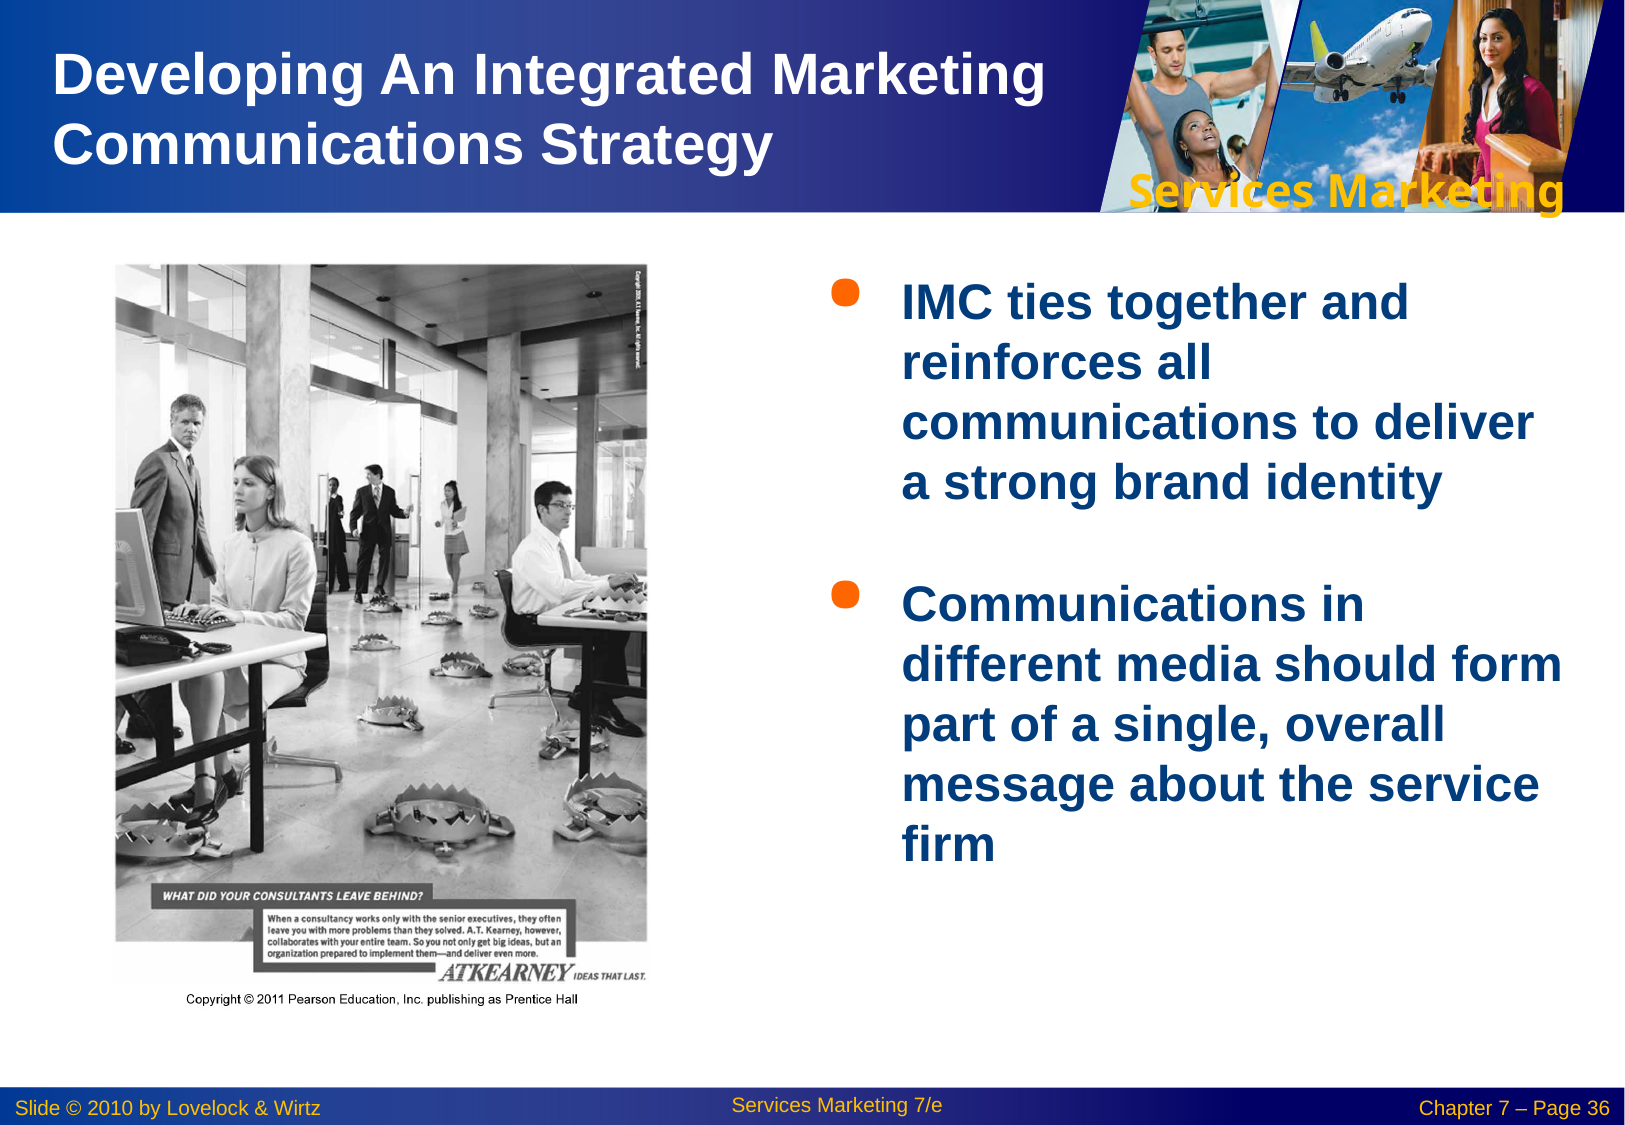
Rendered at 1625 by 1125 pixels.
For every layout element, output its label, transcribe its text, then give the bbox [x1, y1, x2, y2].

picture [1546, 187, 1556, 202]
picture [1100, 0, 1604, 213]
title Developing An Integrated Marketing Communications Strategy [36, 37, 1088, 176]
picture [1162, 186, 1172, 192]
list IMC ties together and reinforces all communications to deliver a strong brand identity Communications in different media should form part of a single, overall message about the service firm [811, 261, 1588, 1051]
picture [111, 262, 650, 1017]
